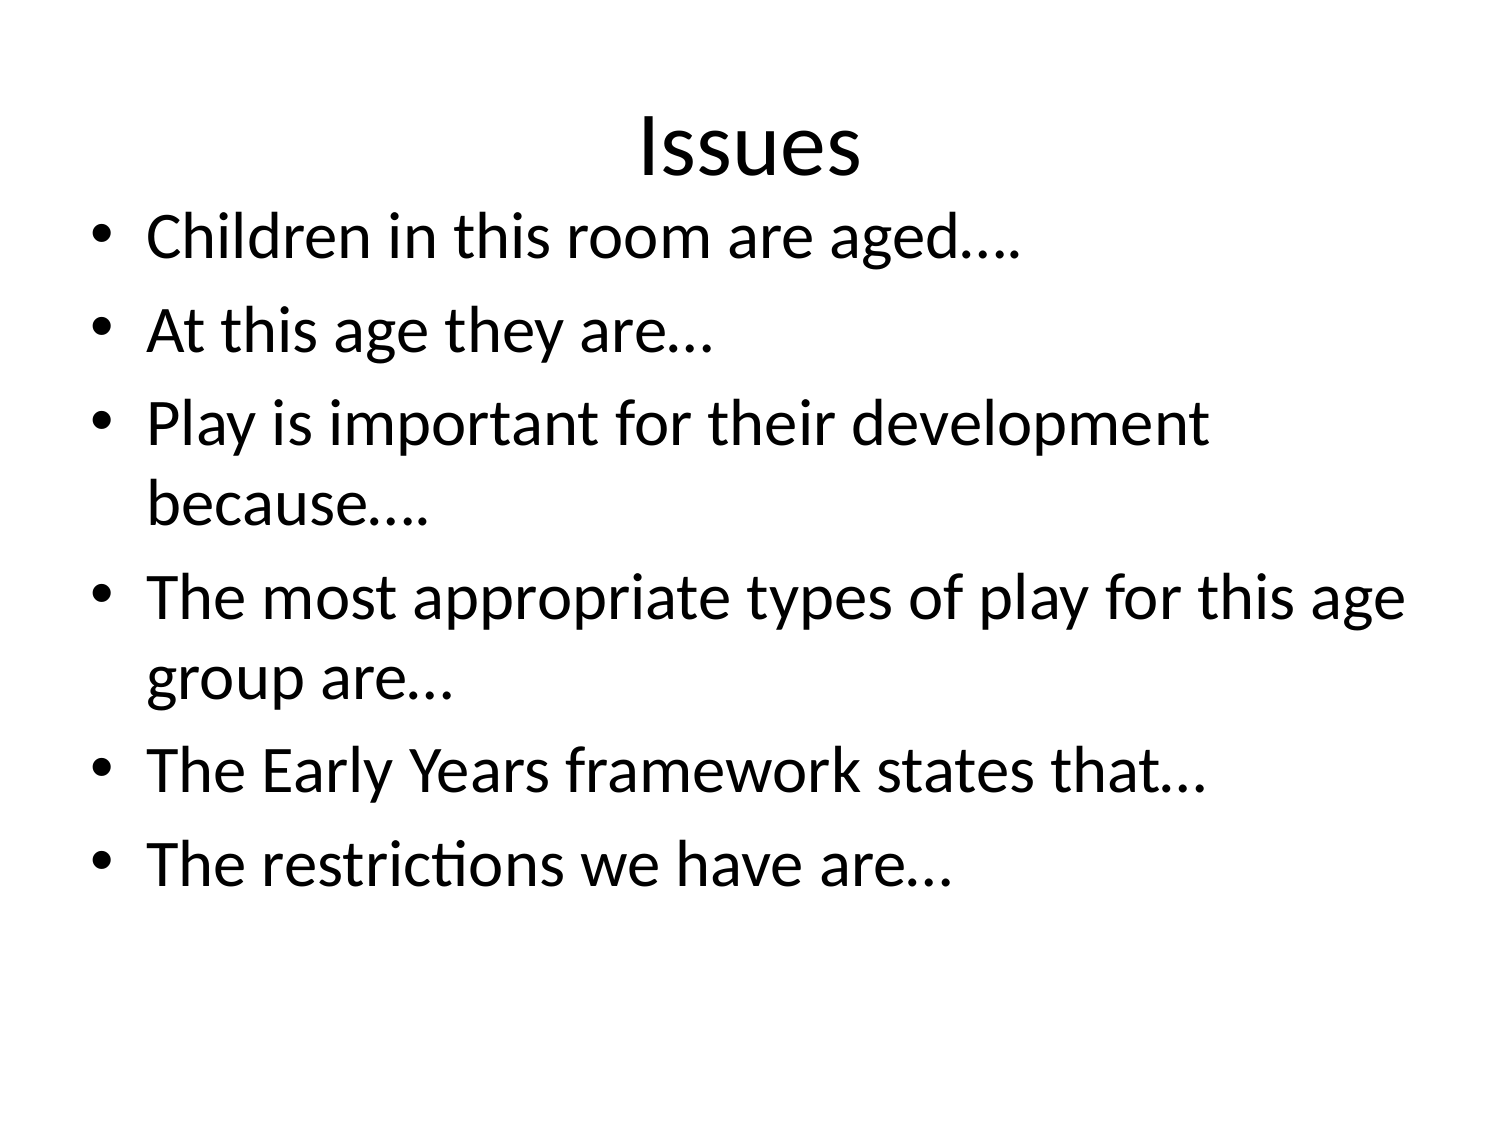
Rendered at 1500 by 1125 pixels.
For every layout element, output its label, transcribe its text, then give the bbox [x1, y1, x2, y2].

title Issues [75, 45, 1425, 184]
list Children in this room are aged…. At this age they are… Play is important for their development because…. The most appropriate types of play for this age group are… The Early Years framework states that… The restrictions we have are… [75, 184, 1471, 1005]
